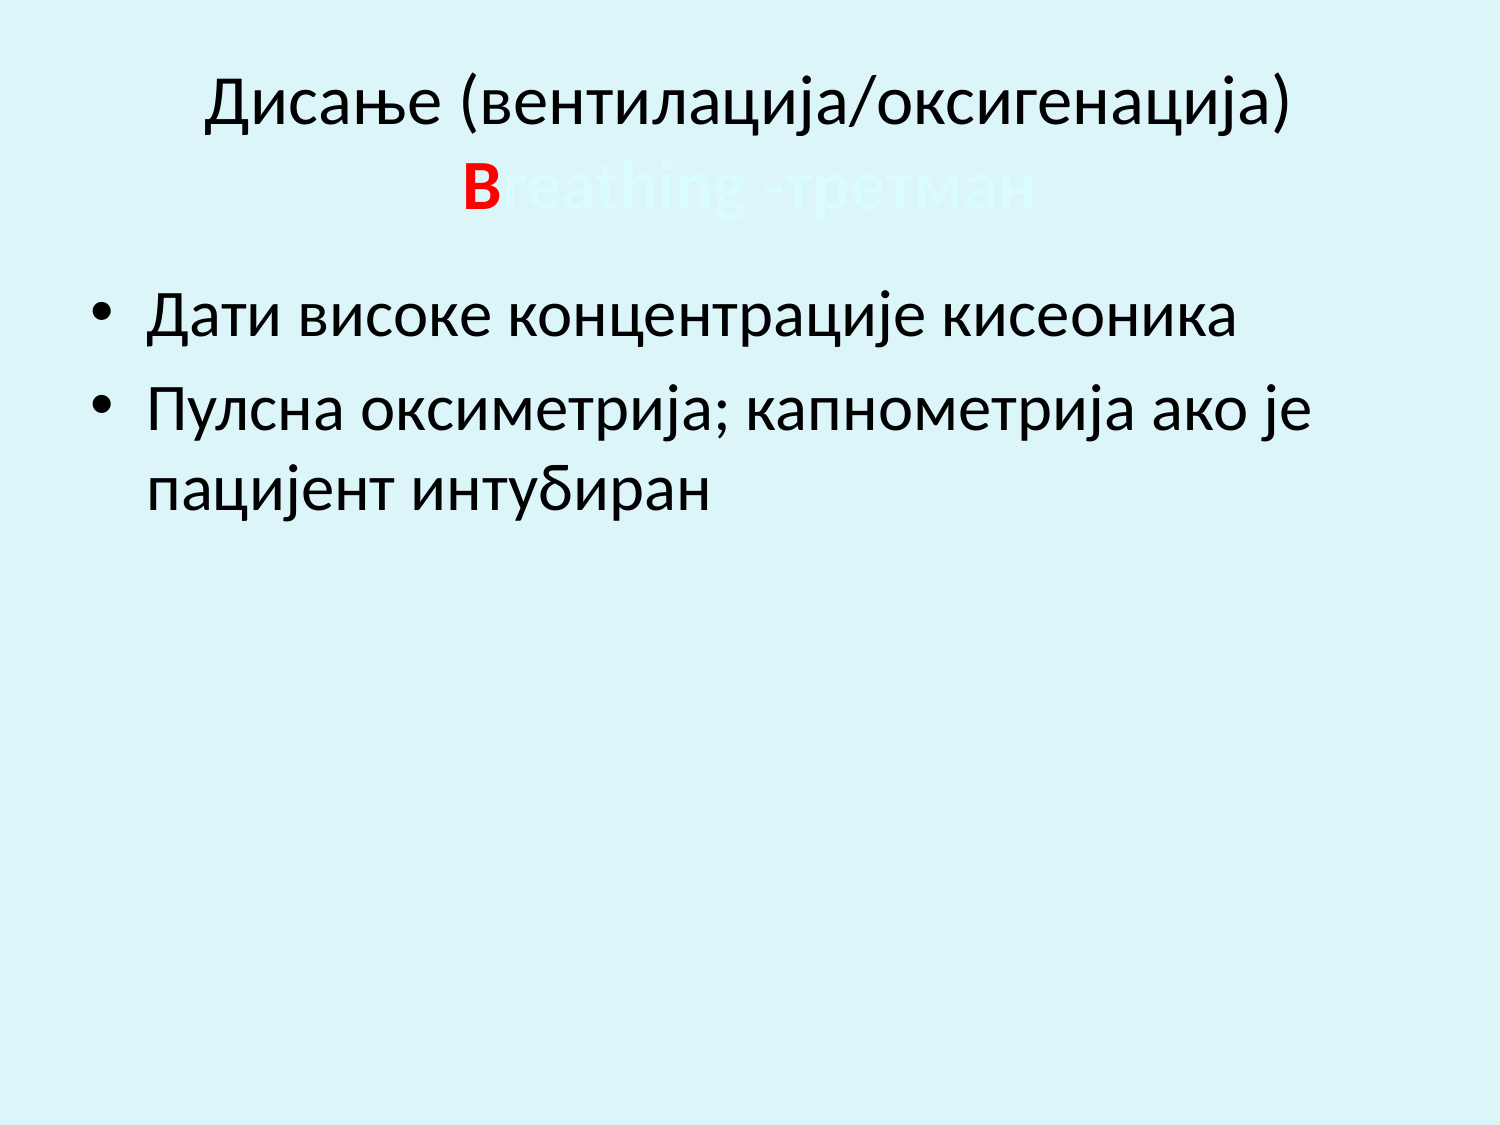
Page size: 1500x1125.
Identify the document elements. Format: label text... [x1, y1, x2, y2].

list Дати високе концентрације кисеоника Пулсна оксиметрија; капнометрија ако је пацијент интубиран [75, 262, 1425, 1005]
title Дисање (вентилација/оксигенација) Breathing -третман [75, 45, 1425, 233]
